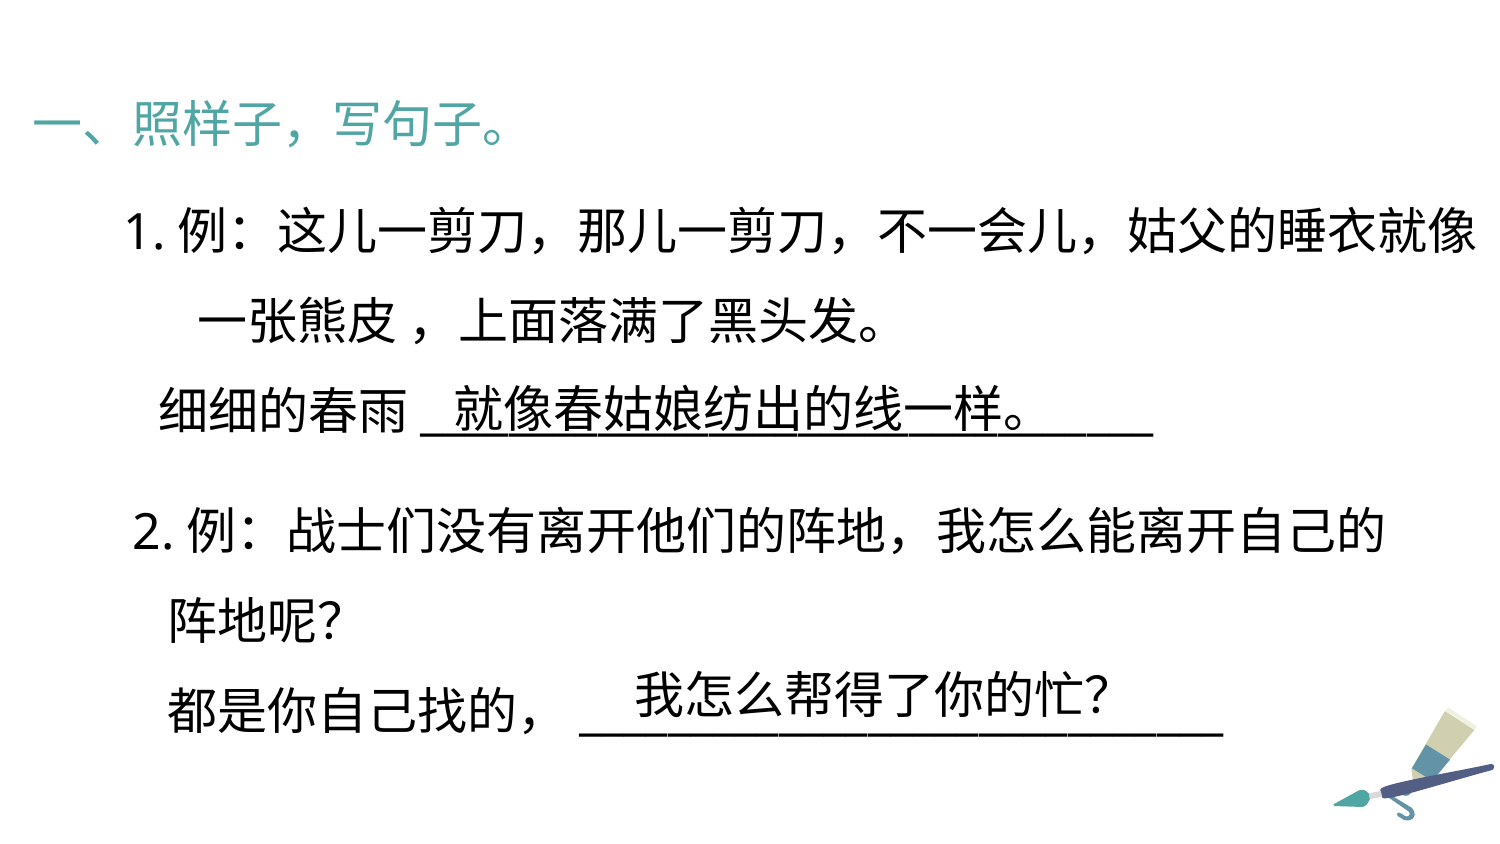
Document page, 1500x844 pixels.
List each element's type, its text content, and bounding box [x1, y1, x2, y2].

text_box 2.例：战士们没有离开他们的阵地，我怎么能离开自己的 阵地呢？ 都是你自己找的，_____________________________ [117, 462, 1416, 837]
text_box 一、照样子，写句子。 [17, 55, 888, 161]
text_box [1358, 708, 1481, 844]
text_box 1.例：这儿一剪刀，那儿一剪刀，不一会儿，姑父的睡衣就像一张熊皮 ，上面落满了黑头发。 细细的春雨_________________________________ [108, 162, 1500, 447]
text_box 我怎么帮得了你的忙？ [619, 656, 1150, 732]
